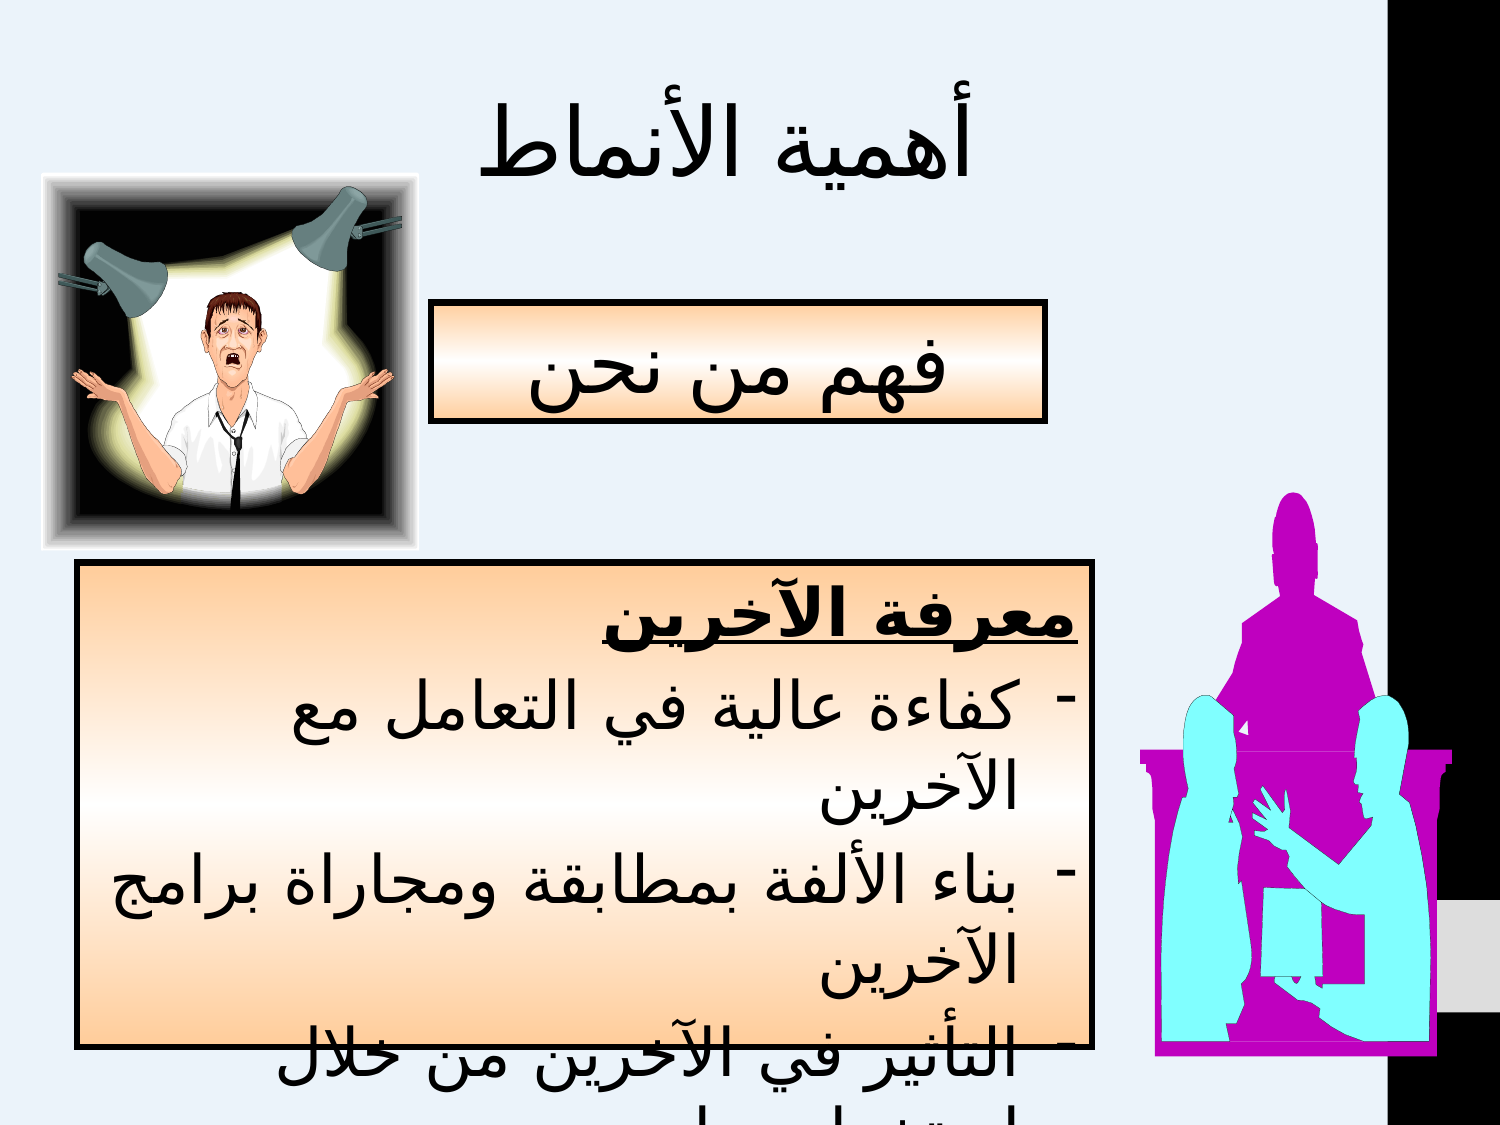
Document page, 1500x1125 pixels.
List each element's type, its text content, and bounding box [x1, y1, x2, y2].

text_box معرفة الآخرين كفاءة عالية في التعامل مع الآخرين بناء الألفة بمطابقة ومجاراة برامج الآخرين التأثير في الآخرين من خلال استخدام برامجهم [76, 562, 1093, 1047]
text_box فهم من نحن [430, 302, 1046, 421]
picture [1139, 491, 1454, 1060]
picture [40, 172, 420, 552]
title أهمية الأنماط [75, 45, 1376, 232]
